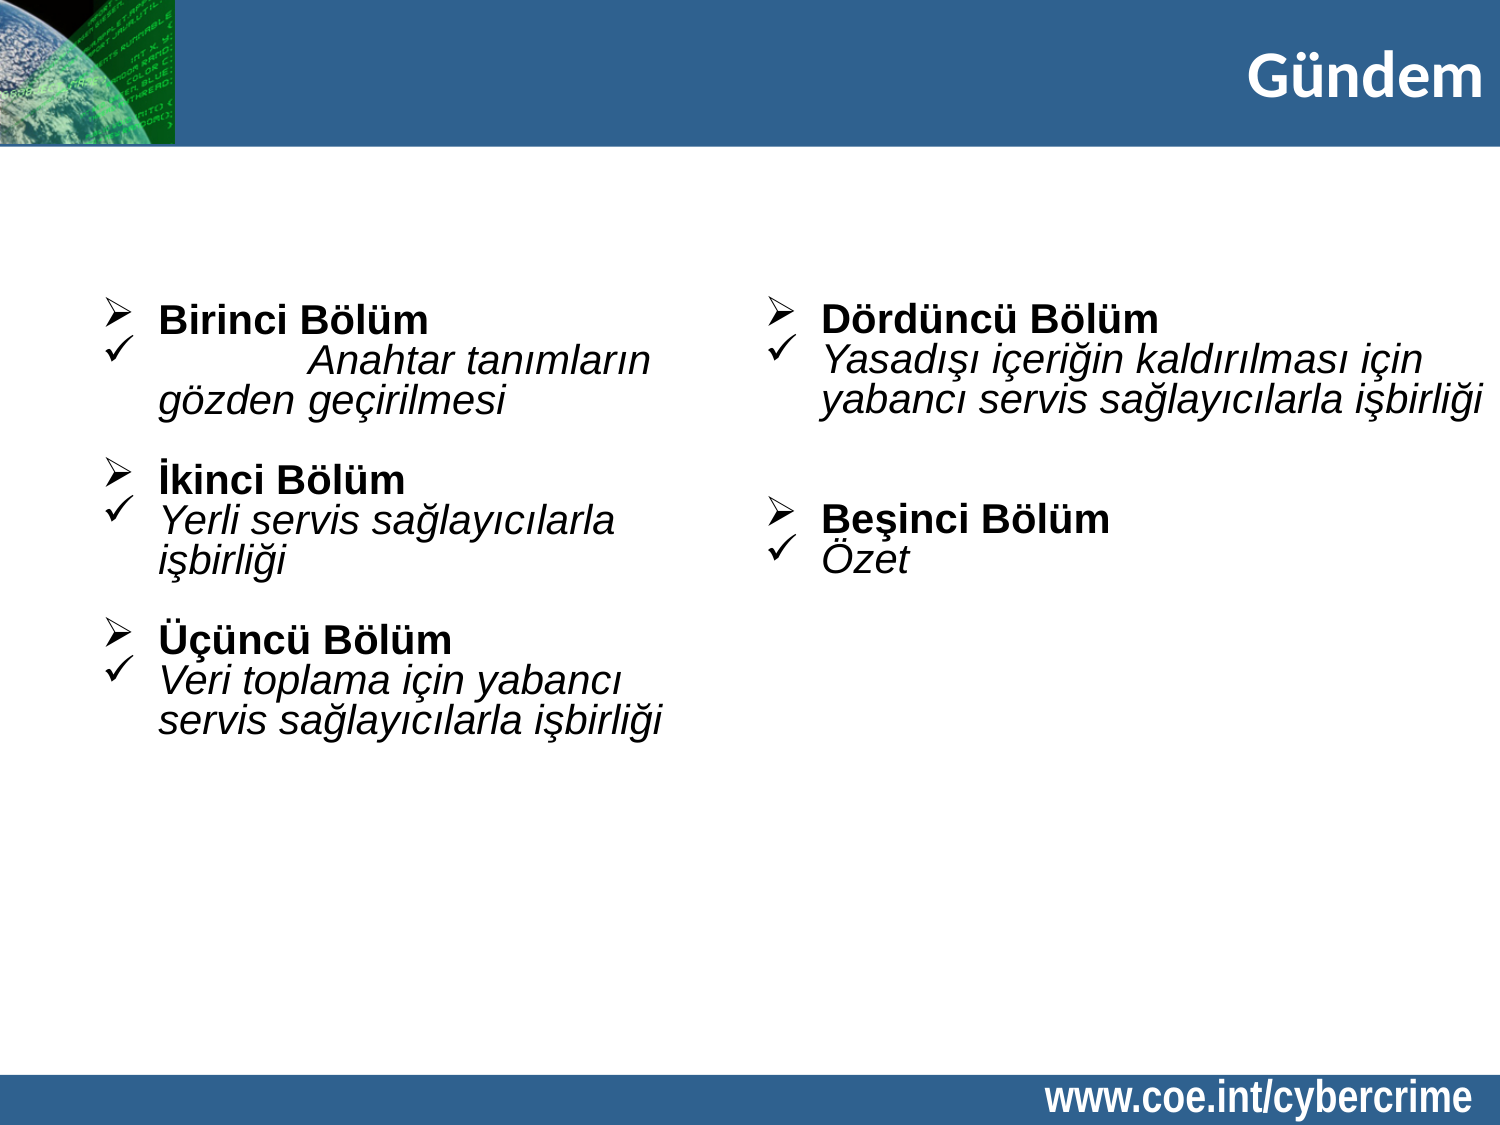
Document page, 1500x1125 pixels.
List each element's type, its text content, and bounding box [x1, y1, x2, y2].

text_box Dördüncü Bölüm Yasadışı içeriğin kaldırılması için yabancı servis sağlayıcılarla işbirliği Beşinci Bölüm Özet [749, 294, 1500, 590]
text_box Gündem [177, 0, 1500, 149]
text_box Birinci Bölüm Anahtar tanımların gözden geçirilmesi İkinci Bölüm Yerli servis sağlayıcılarla işbirliği Üçüncü Bölüm Veri toplama için yabancı servis sağlayıcılarla işbirliği [87, 295, 710, 750]
text_box www.coe.int/cybercrime [1030, 1059, 1500, 1125]
text_box [0, 1073, 1030, 1125]
picture [0, 0, 175, 144]
